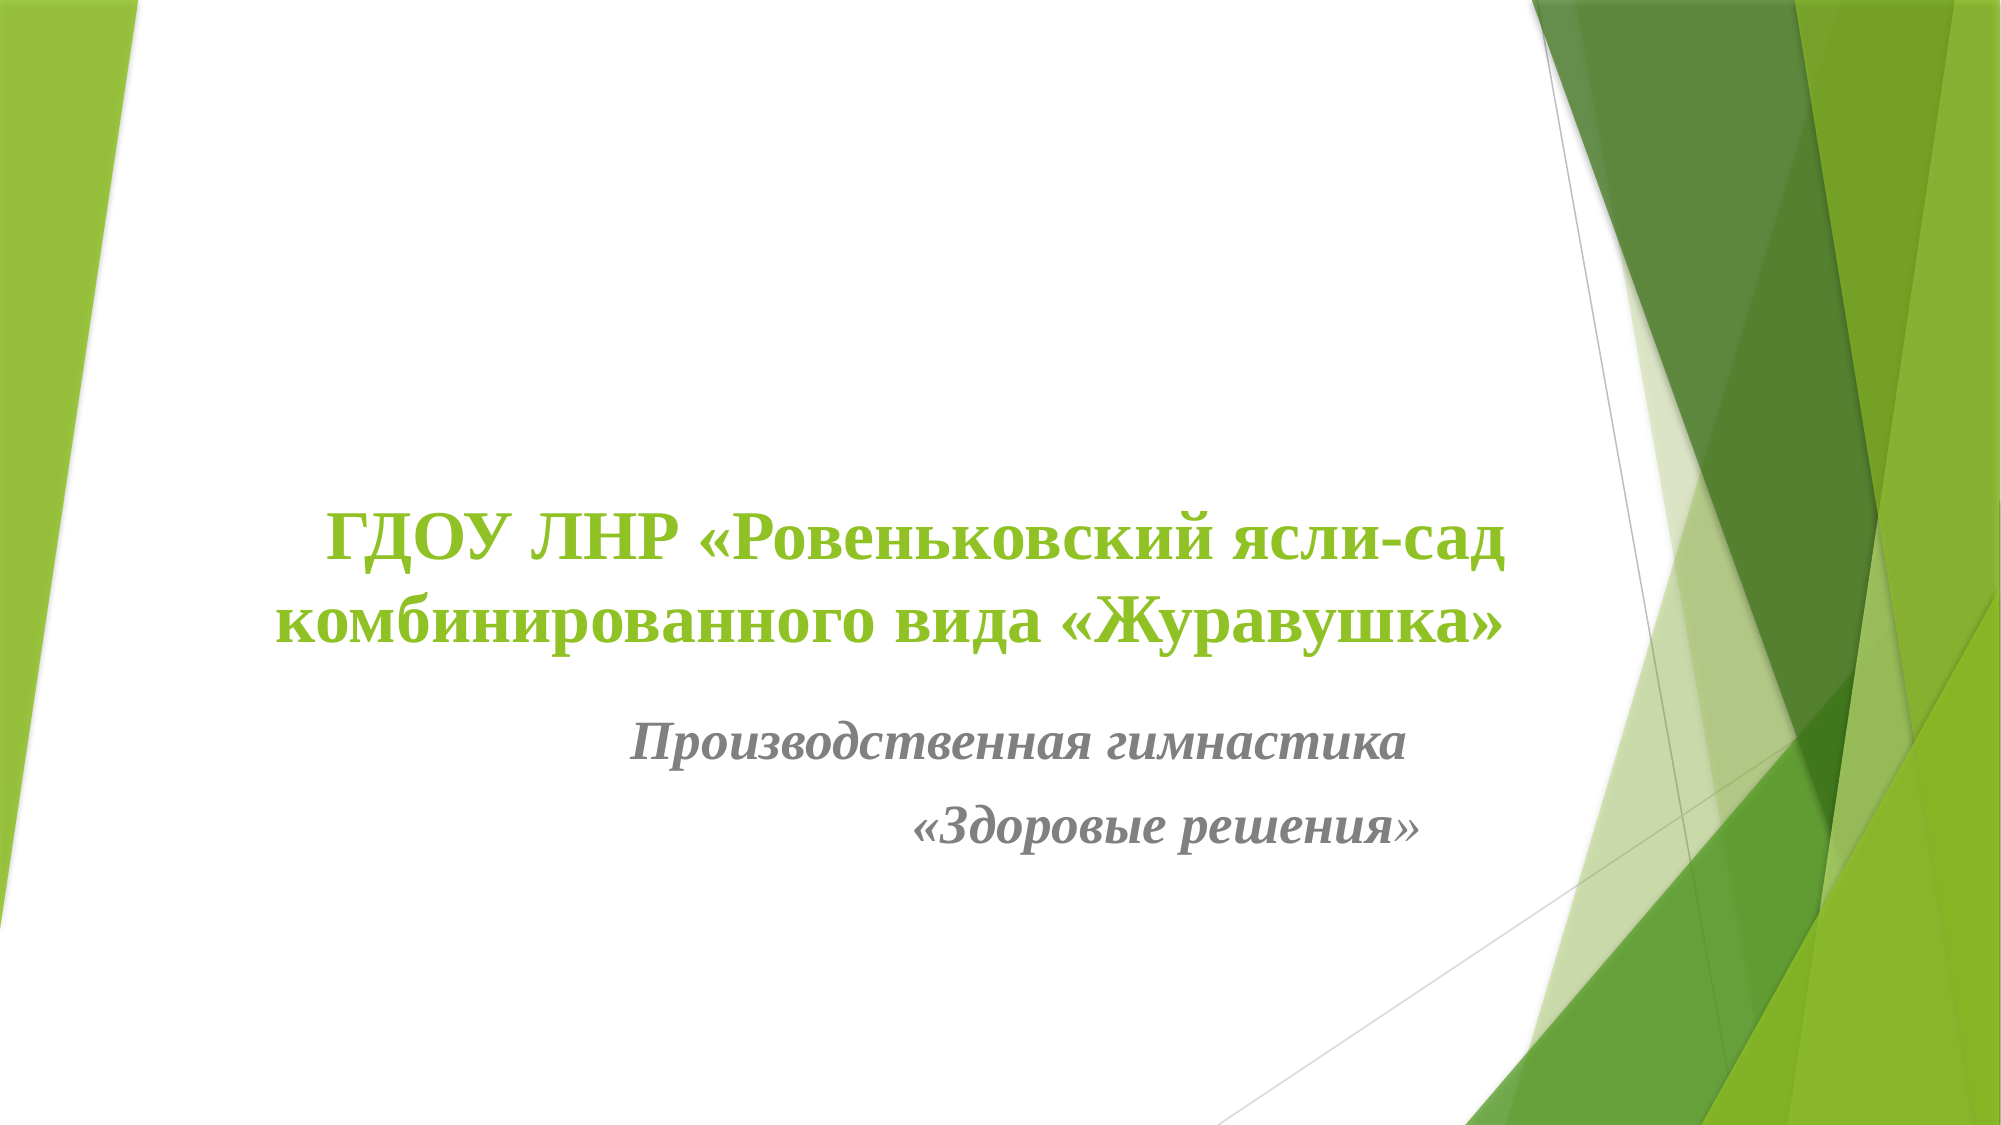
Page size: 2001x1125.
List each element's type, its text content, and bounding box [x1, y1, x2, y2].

title ГДОУ ЛНР «Ровеньковский ясли-сад комбинированного вида «Журавушка» [247, 394, 1522, 665]
subtitle Производственная гимнастика «Здоровые решения» [183, 696, 1437, 863]
